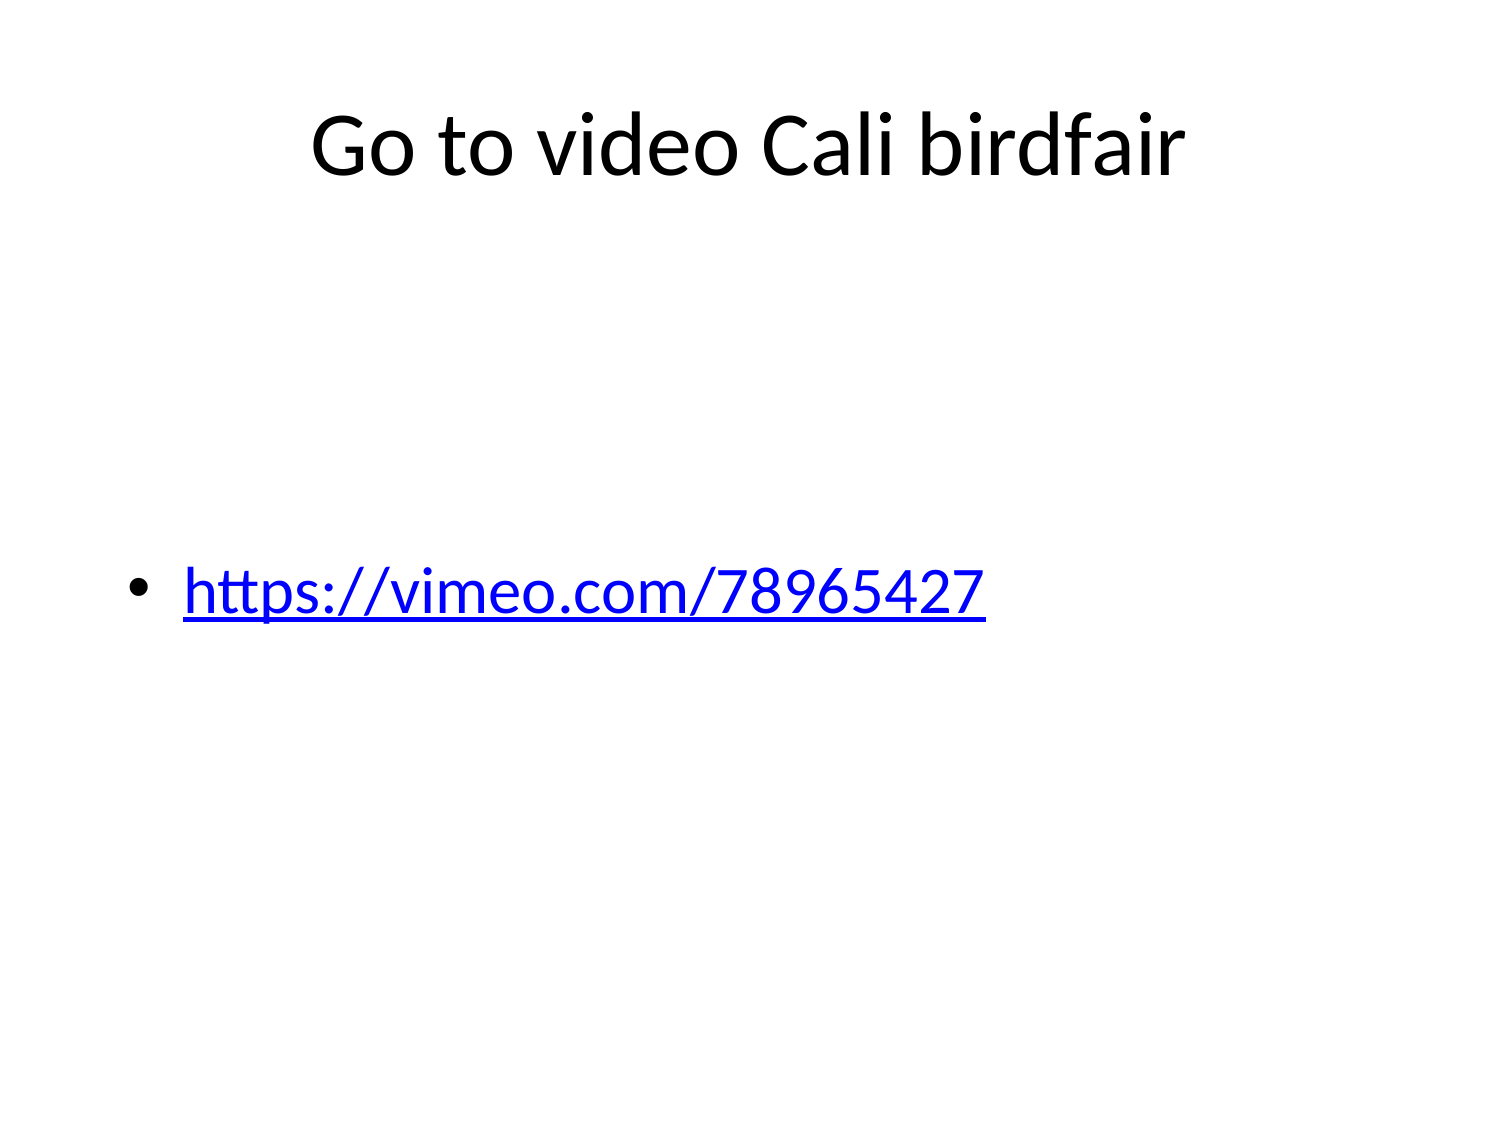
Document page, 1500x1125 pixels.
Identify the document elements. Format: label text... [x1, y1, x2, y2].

list https://vimeo.com/78965427 [112, 538, 1463, 662]
title Go to video Cali birdfair [75, 45, 1425, 233]
